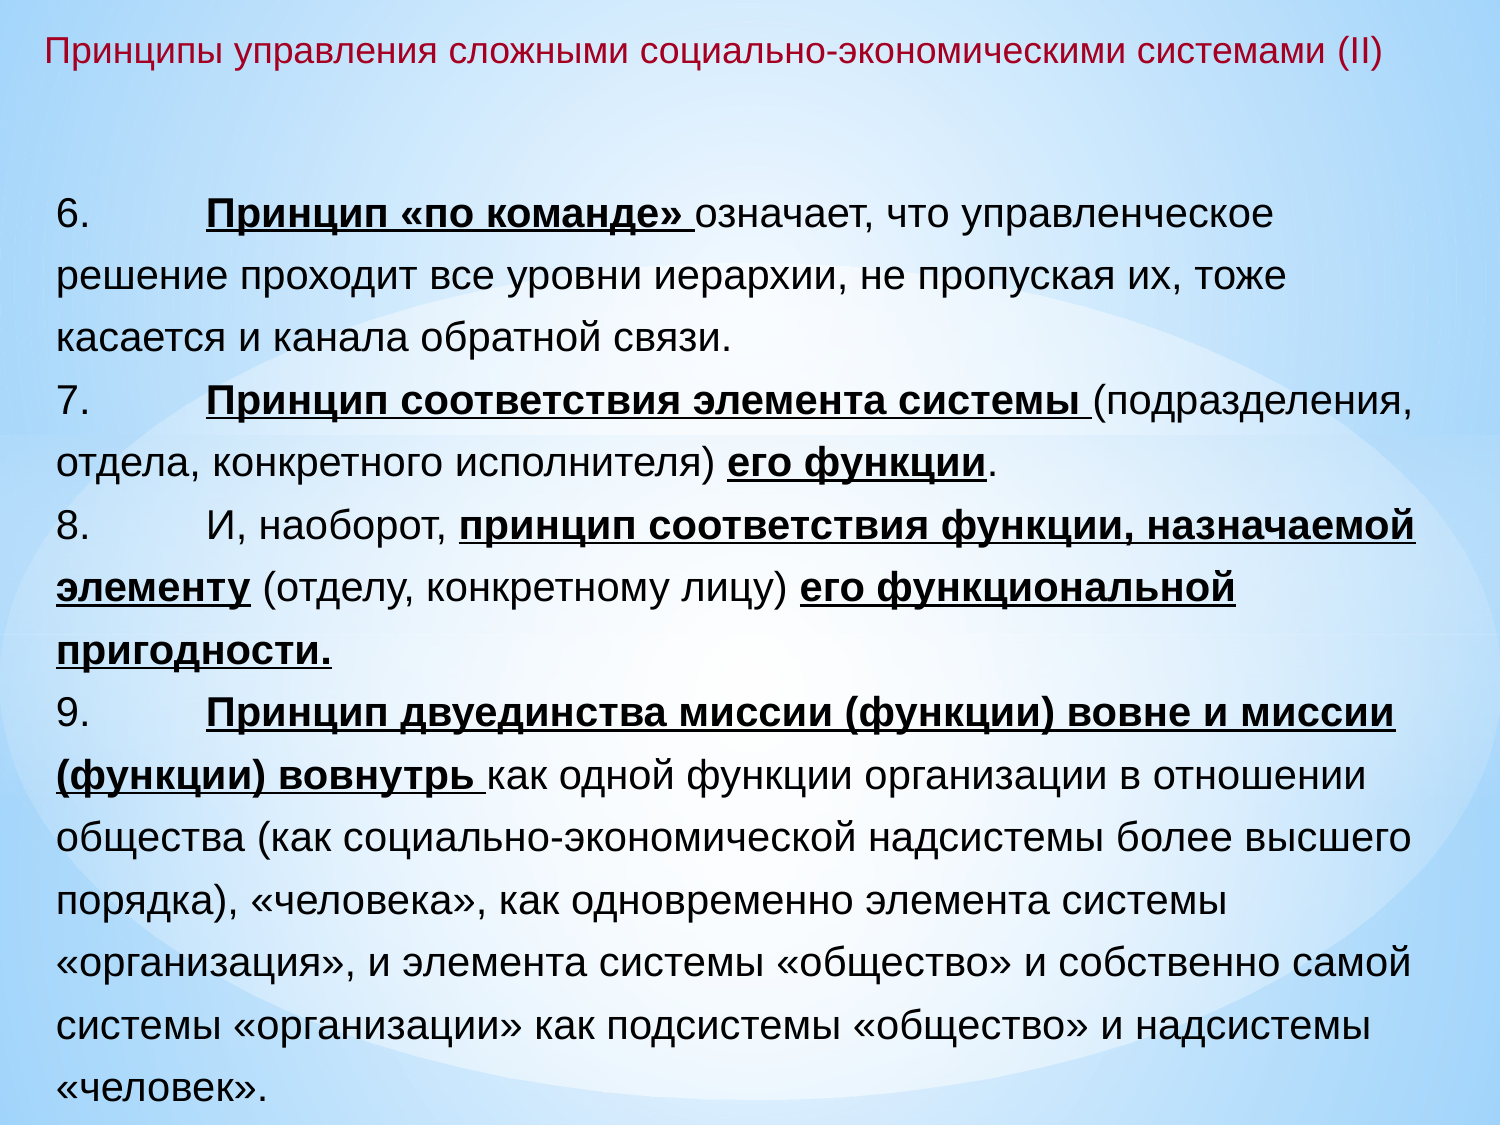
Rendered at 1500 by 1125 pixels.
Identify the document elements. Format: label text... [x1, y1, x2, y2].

text_box [123, 255, 1424, 338]
text_box Принципы управления сложными социально-экономическими системами (II) [29, 18, 1459, 79]
text_box 6. Принцип «по команде» означает, что управленческое решение проходит все уровни иерархии, не пропуская их, тоже касается и канала обратной связи. 7. Принцип соответствия элемента системы (подразделения, отдела, конкретного исполнителя) его функции. 8. И, наоборот, принцип соответствия функции, назначаемой элементу (отделу, конкретному лицу) его функциональной пригодности. 9. Принцип двуединства миссии (функции) вовне и миссии (функции) вовнутрь как одной функции организации в отношении общества (как социально-экономической надсистемы более высшего порядка), «человека», как одновременно элемента системы «организация», и элемента системы «общество» и собственно самой системы «организации» как подсистемы «общество» и надсистемы «человек». [41, 165, 1459, 1118]
